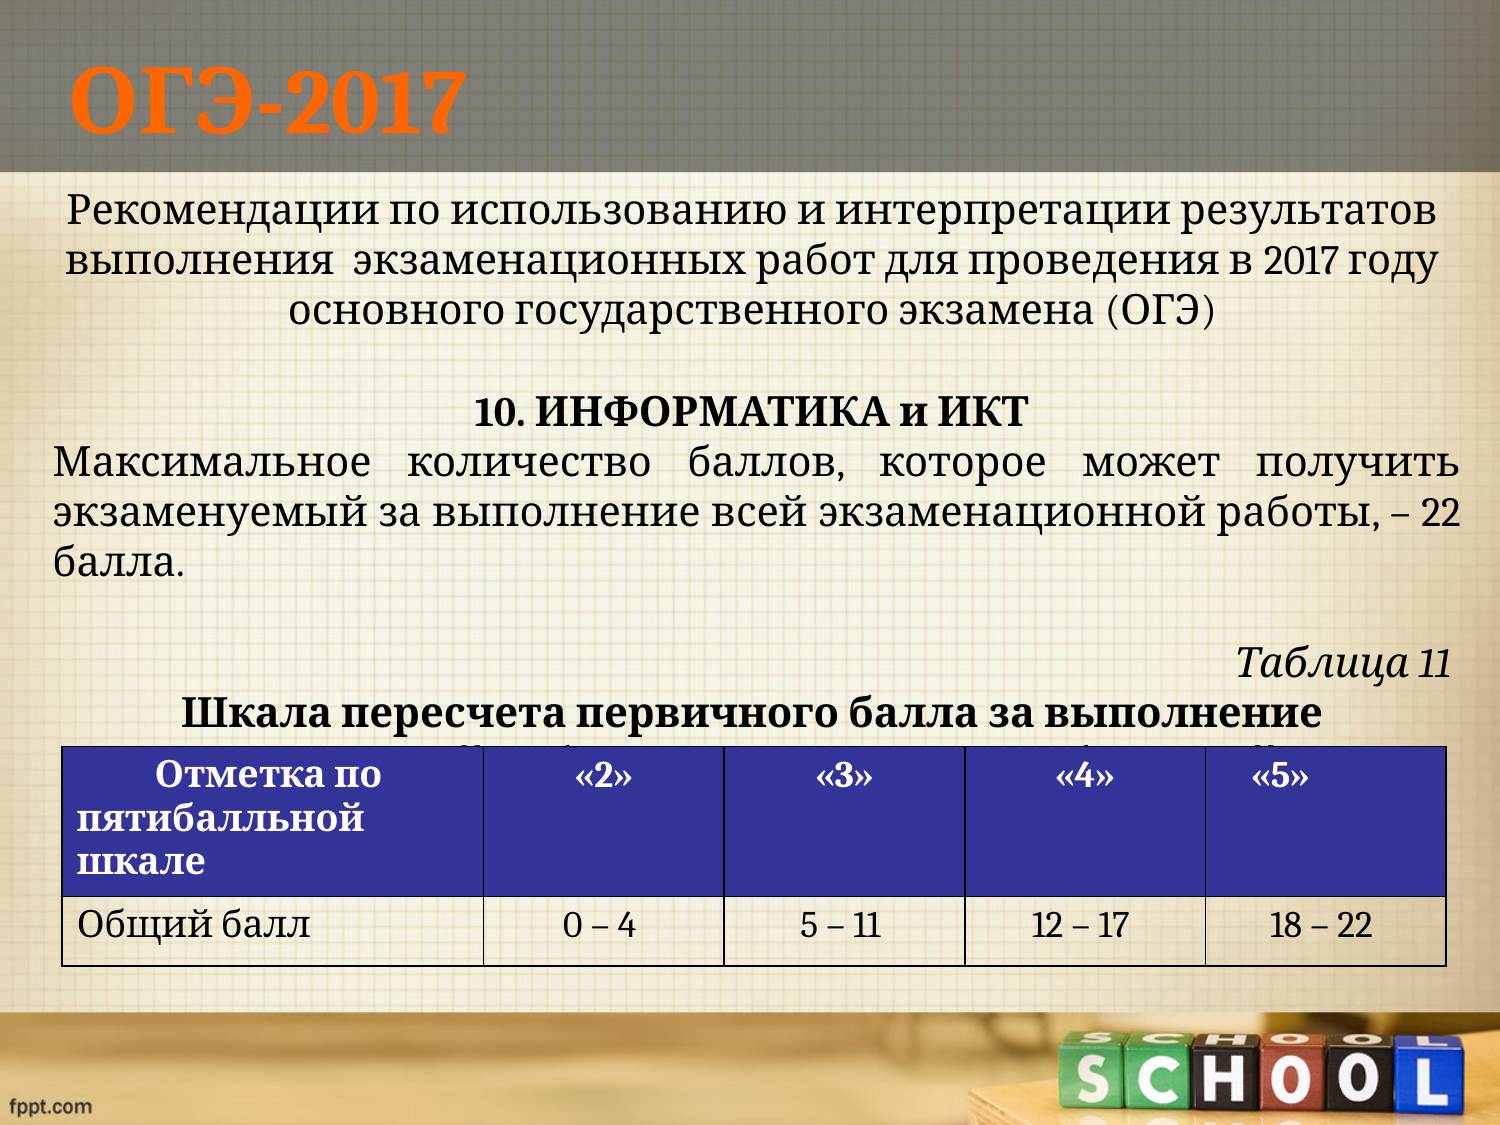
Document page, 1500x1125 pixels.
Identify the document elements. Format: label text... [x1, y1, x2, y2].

text_box 10. ИНФОРМАТИКА и ИКТ Максимальное количество баллов, которое может получить экзаменуемый за выполнение всей экзаменационной работы, – 22 балла. Таблица 11 Шкала пересчета первичного балла за выполнение экзаменационной работы в отметку по пятибалльной шкале [38, 377, 1476, 793]
table_cell 5 – 11 [725, 897, 964, 965]
table_cell Общий балл [63, 897, 483, 965]
title ОГЭ-2017 [52, 26, 1403, 166]
list Рекомендации по использованию и интерпретации результатов выполнения экзаменационных работ для проведения в 2017 году основного государственного экзамена (ОГЭ) [22, 174, 1483, 346]
table_cell 18 – 22 [1206, 897, 1445, 965]
table_header Отметка по пятибалльной шкале [63, 747, 483, 896]
picture [0, 0, 1500, 1125]
table_header «5» [1206, 747, 1445, 896]
table_header «4» [966, 747, 1205, 896]
table_cell 0 – 4 [484, 897, 723, 965]
table_header «3» [725, 747, 964, 896]
table_header «2» [484, 747, 723, 896]
table_cell 12 – 17 [966, 897, 1205, 965]
